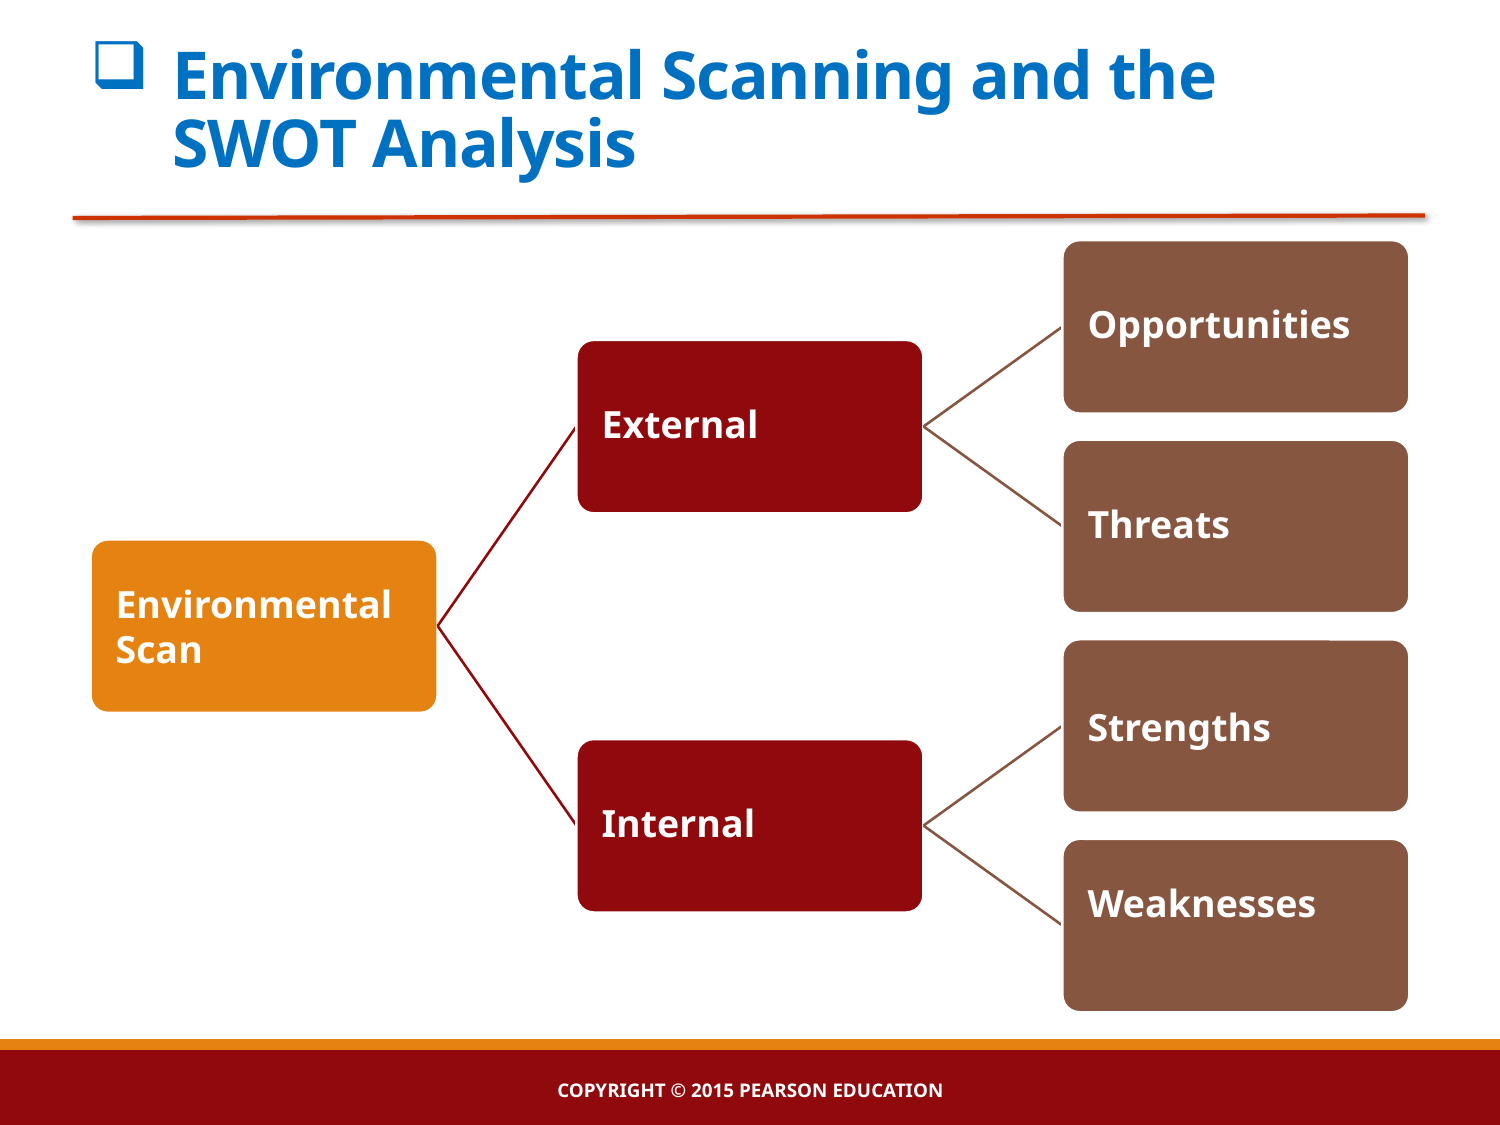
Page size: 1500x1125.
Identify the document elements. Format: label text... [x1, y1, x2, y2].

footer Copyright © 2015 Pearson Education [453, 1059, 1047, 1120]
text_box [74, 239, 1426, 1013]
title Environmental Scanning and the SWOT Analysis [75, 38, 1425, 189]
